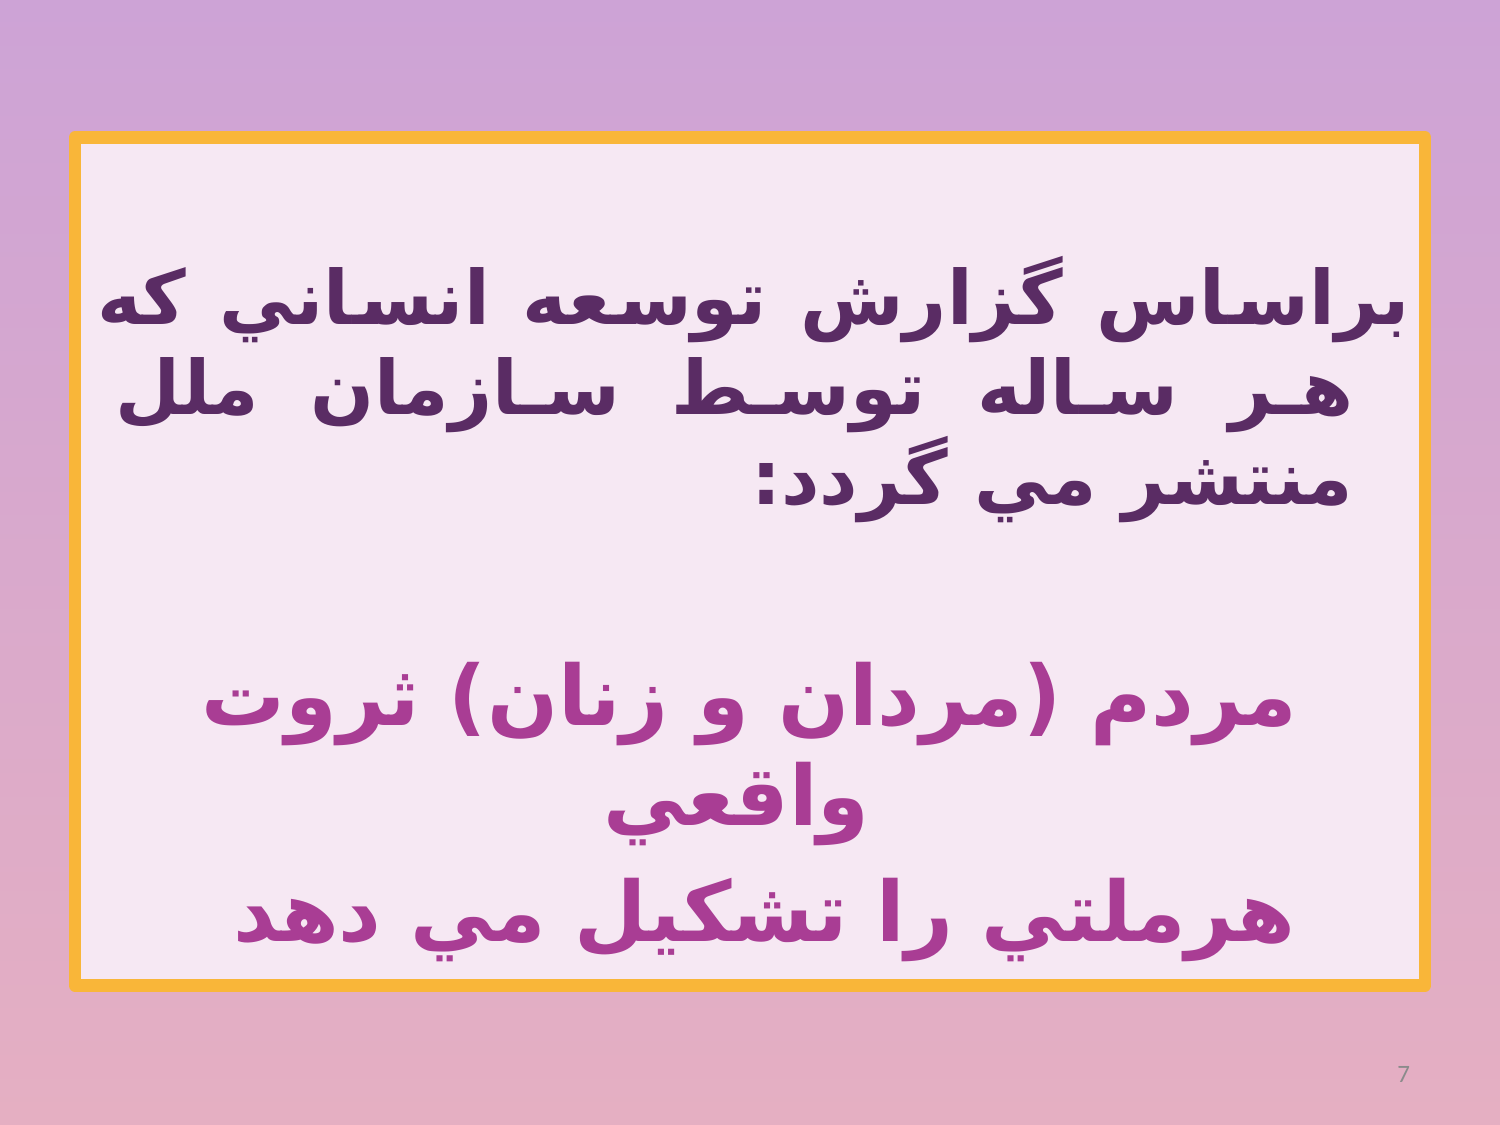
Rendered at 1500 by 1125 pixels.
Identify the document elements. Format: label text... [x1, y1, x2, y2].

list براساس گزارش توسعه انساني كه هر ساله توسط سازمان ملل منتشر مي گردد: مردم (مردان و زنان) ثروت واقعي هرملتي را تشكيل مي دهد [73, 135, 1427, 987]
slide_number 7 [1074, 1042, 1425, 1103]
